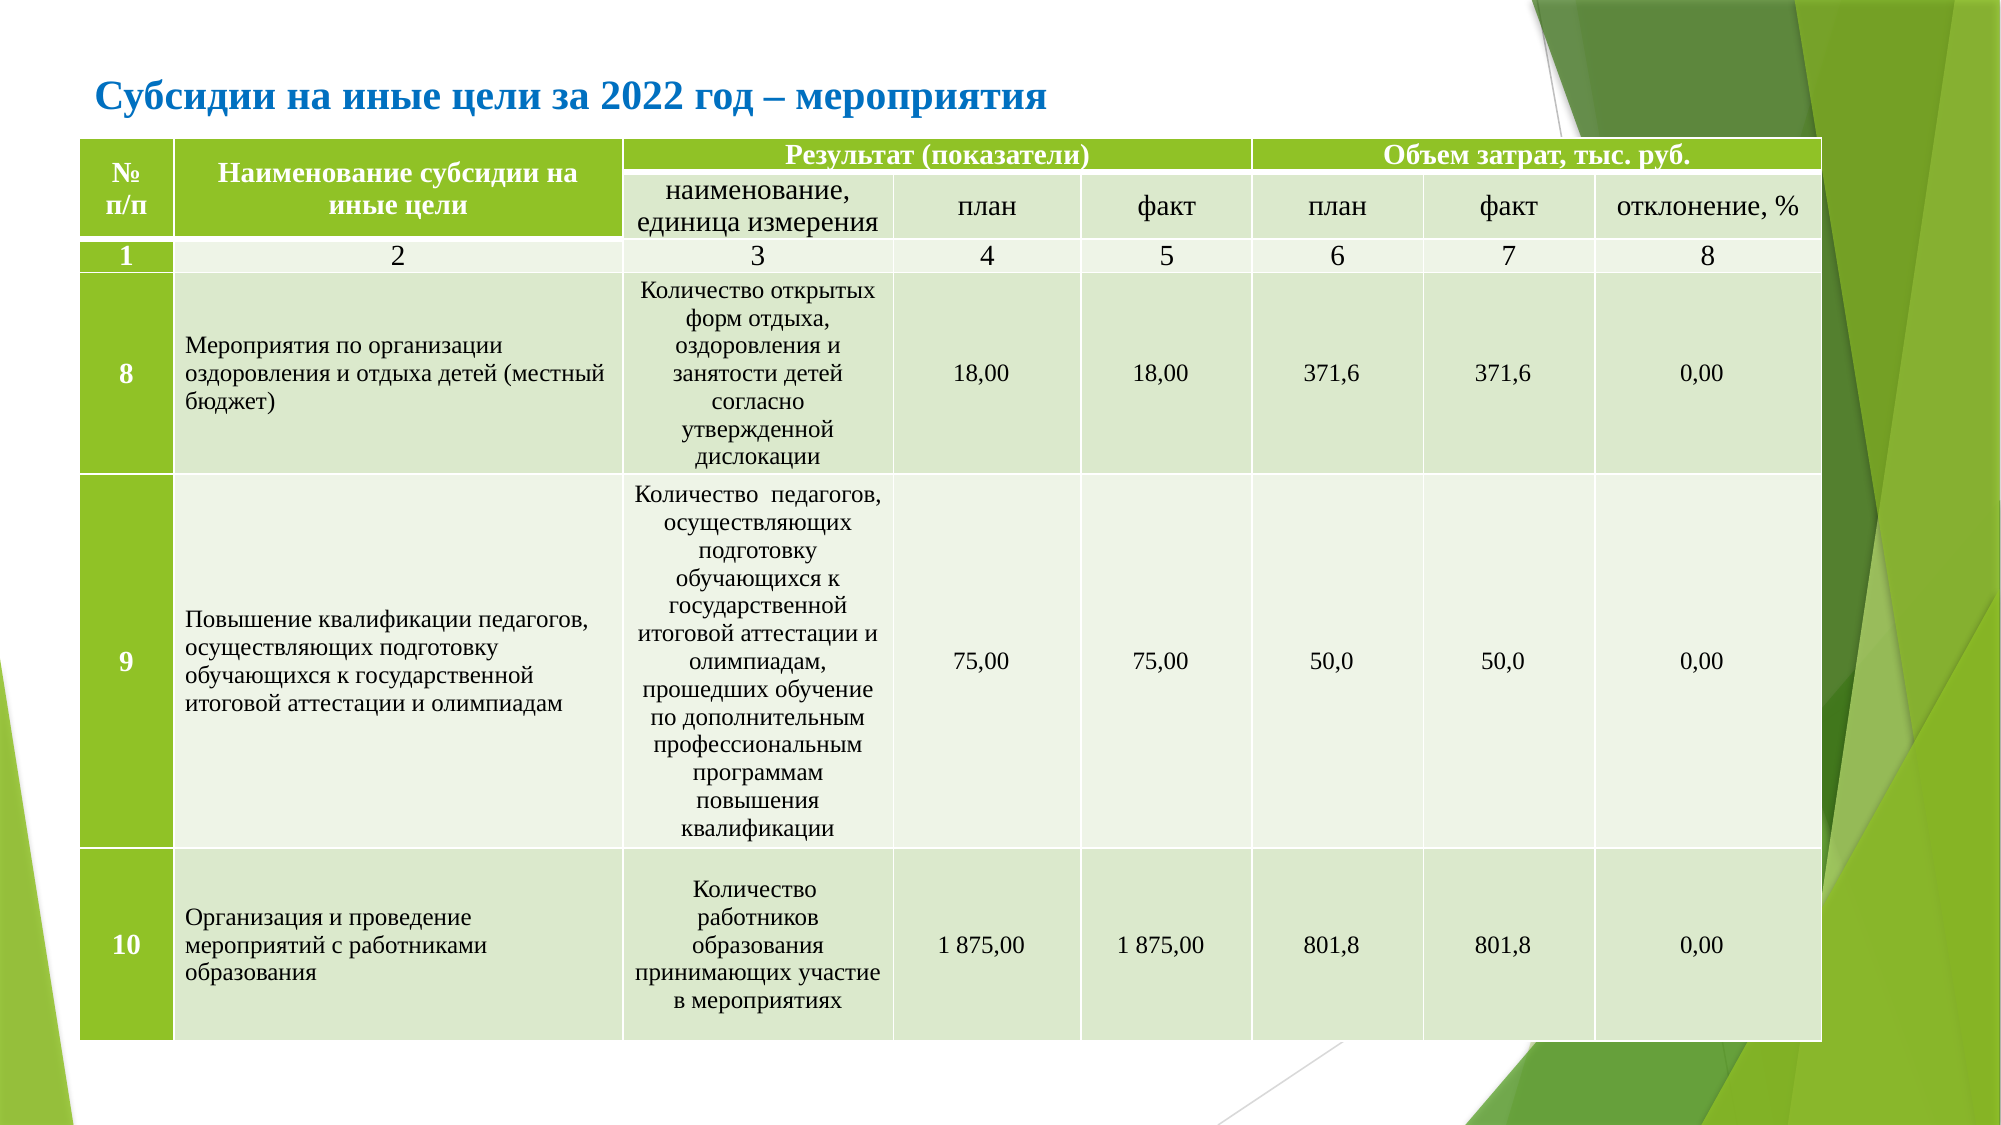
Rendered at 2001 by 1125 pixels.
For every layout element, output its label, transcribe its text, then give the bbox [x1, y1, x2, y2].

table_cell 18,00 [894, 273, 1080, 473]
table_cell 1 [80, 242, 173, 272]
table_cell Повышение квалификации педагогов, осуществляющих подготовку обучающихся к государственной итоговой аттестации и олимпиадам [175, 475, 622, 847]
table_cell 801,8 [1253, 849, 1423, 1040]
table_cell 3 [624, 240, 893, 272]
table_cell 7 [1424, 240, 1594, 272]
table_cell 9 [80, 475, 173, 847]
table_cell 50,0 [1253, 475, 1423, 847]
table_cell 5 [1082, 240, 1251, 272]
table_cell 0,00 [1596, 475, 1821, 847]
table_cell план [1253, 175, 1423, 238]
table_cell Организация и проведение мероприятий с работниками образования [175, 849, 622, 1040]
table_cell 371,6 [1424, 273, 1594, 473]
title Субсидии на иные цели за 2022 год – мероприятия [79, 59, 1947, 179]
table_cell Количество работников образования принимающих участие в мероприятиях [624, 849, 893, 1040]
table_cell 75,00 [1082, 475, 1251, 847]
table_cell 0,00 [1596, 849, 1821, 1040]
table_cell 18,00 [1082, 273, 1251, 473]
table_cell 8 [1596, 240, 1821, 272]
table_cell 2 [175, 242, 622, 272]
table_cell наименование, единица измерения [624, 175, 893, 238]
table_cell 10 [80, 849, 173, 1040]
table_cell Количество открытых форм отдыха, оздоровления и занятости детей согласно утвержденной дислокации [624, 273, 893, 473]
table_header Результат (показатели) [624, 139, 1251, 169]
table_cell 1 875,00 [894, 849, 1080, 1040]
table_cell 0,00 [1596, 273, 1821, 473]
table_cell факт [1082, 175, 1251, 238]
table_cell факт [1424, 175, 1594, 238]
table_cell 4 [894, 240, 1080, 272]
table_cell план [894, 175, 1080, 238]
table_cell Количество педагогов, осуществляющих подготовку обучающихся к государственной итоговой аттестации и олимпиадам, прошедших обучение по дополнительным профессиональным программам повышения квалификации [624, 475, 893, 847]
table_header № п/п [80, 139, 173, 236]
table_cell 8 [80, 273, 173, 473]
table_cell 6 [1253, 240, 1423, 272]
table_cell отклонение, % [1596, 175, 1821, 238]
table_cell 1 875,00 [1082, 849, 1251, 1040]
table_cell 371,6 [1253, 273, 1423, 473]
table_header Объем затрат, тыс. руб. [1253, 139, 1821, 169]
table_header Наименование субсидии на иные цели [175, 139, 622, 236]
table_cell Мероприятия по организации оздоровления и отдыха детей (местный бюджет) [175, 273, 622, 473]
table_cell 50,0 [1424, 475, 1594, 847]
table_cell 801,8 [1424, 849, 1594, 1040]
table_cell 75,00 [894, 475, 1080, 847]
